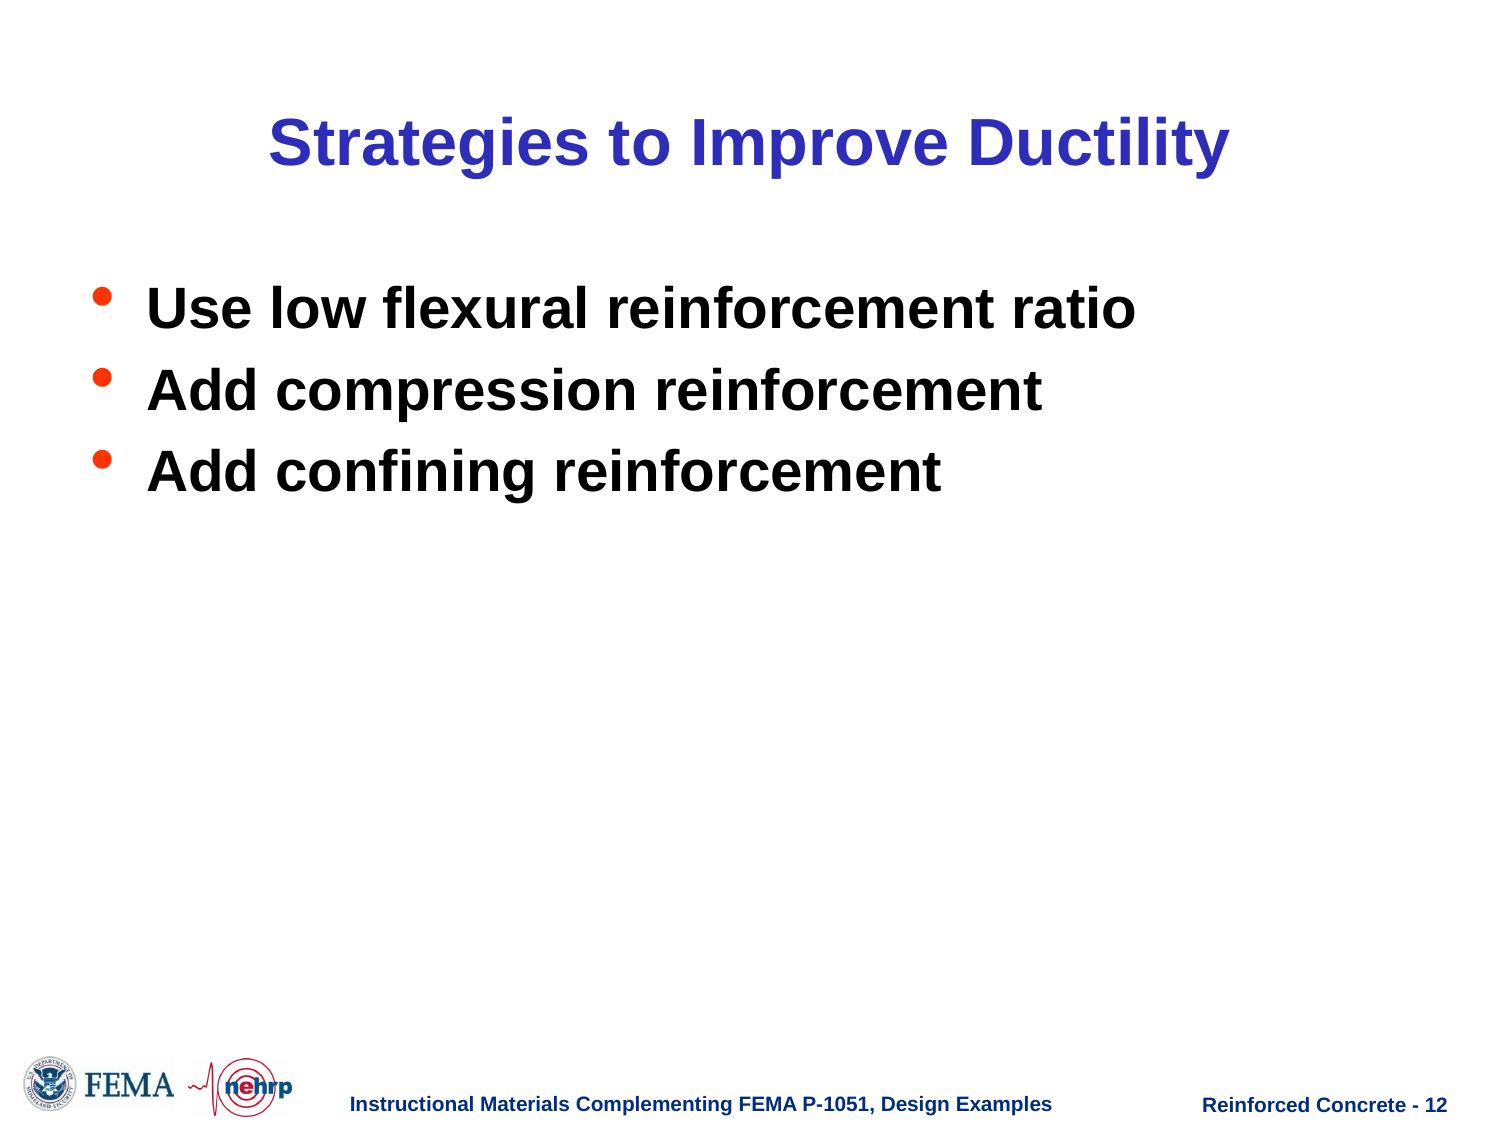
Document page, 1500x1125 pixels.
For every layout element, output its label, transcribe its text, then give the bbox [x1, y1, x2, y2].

picture [23, 1056, 174, 1111]
picture [188, 1058, 292, 1117]
list Use low flexural reinforcement ratio Add compression reinforcement Add confining reinforcement [74, 262, 1426, 1006]
title Strategies to Improve Ductility [74, 44, 1426, 233]
footer Instructional Materials Complementing FEMA P-1051, Design Examples [334, 1087, 1104, 1124]
